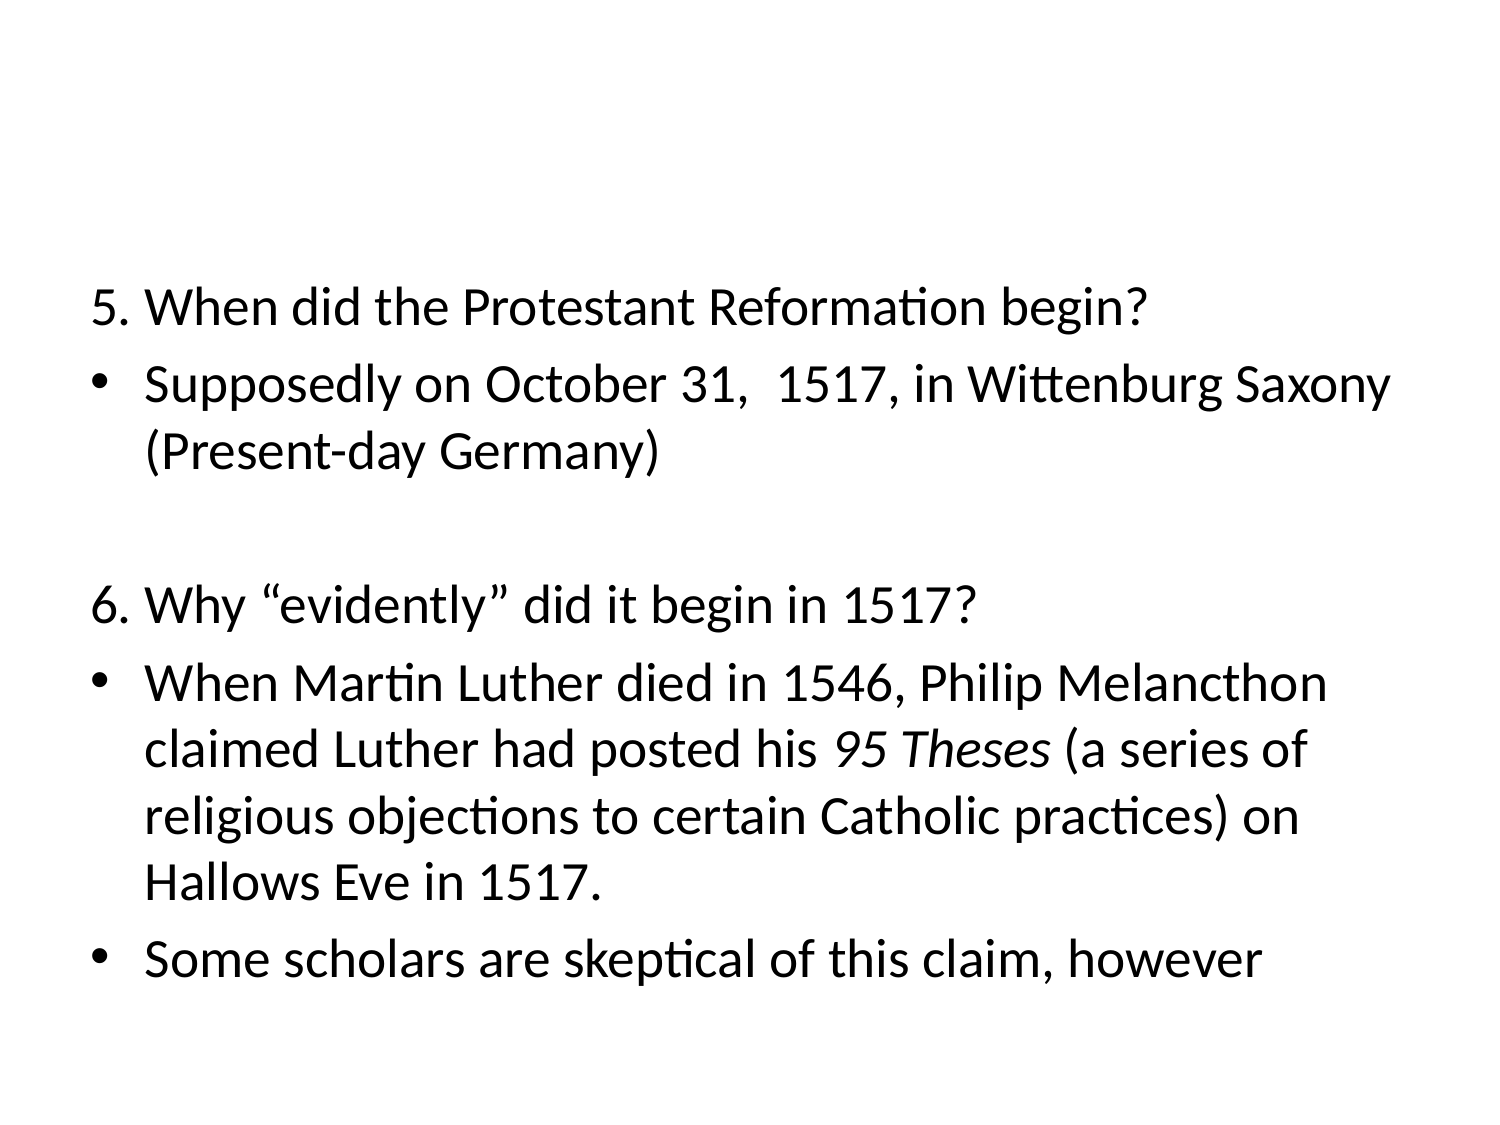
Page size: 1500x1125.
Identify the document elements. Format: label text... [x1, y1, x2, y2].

list 5. When did the Protestant Reformation begin? Supposedly on October 31, 1517, in Wittenburg Saxony (Present-day Germany) 6. Why “evidently” did it begin in 1517? When Martin Luther died in 1546, Philip Melancthon claimed Luther had posted his 95 Theses (a series of religious objections to certain Catholic practices) on Hallows Eve in 1517. Some scholars are skeptical of this claim, however [75, 262, 1425, 1005]
